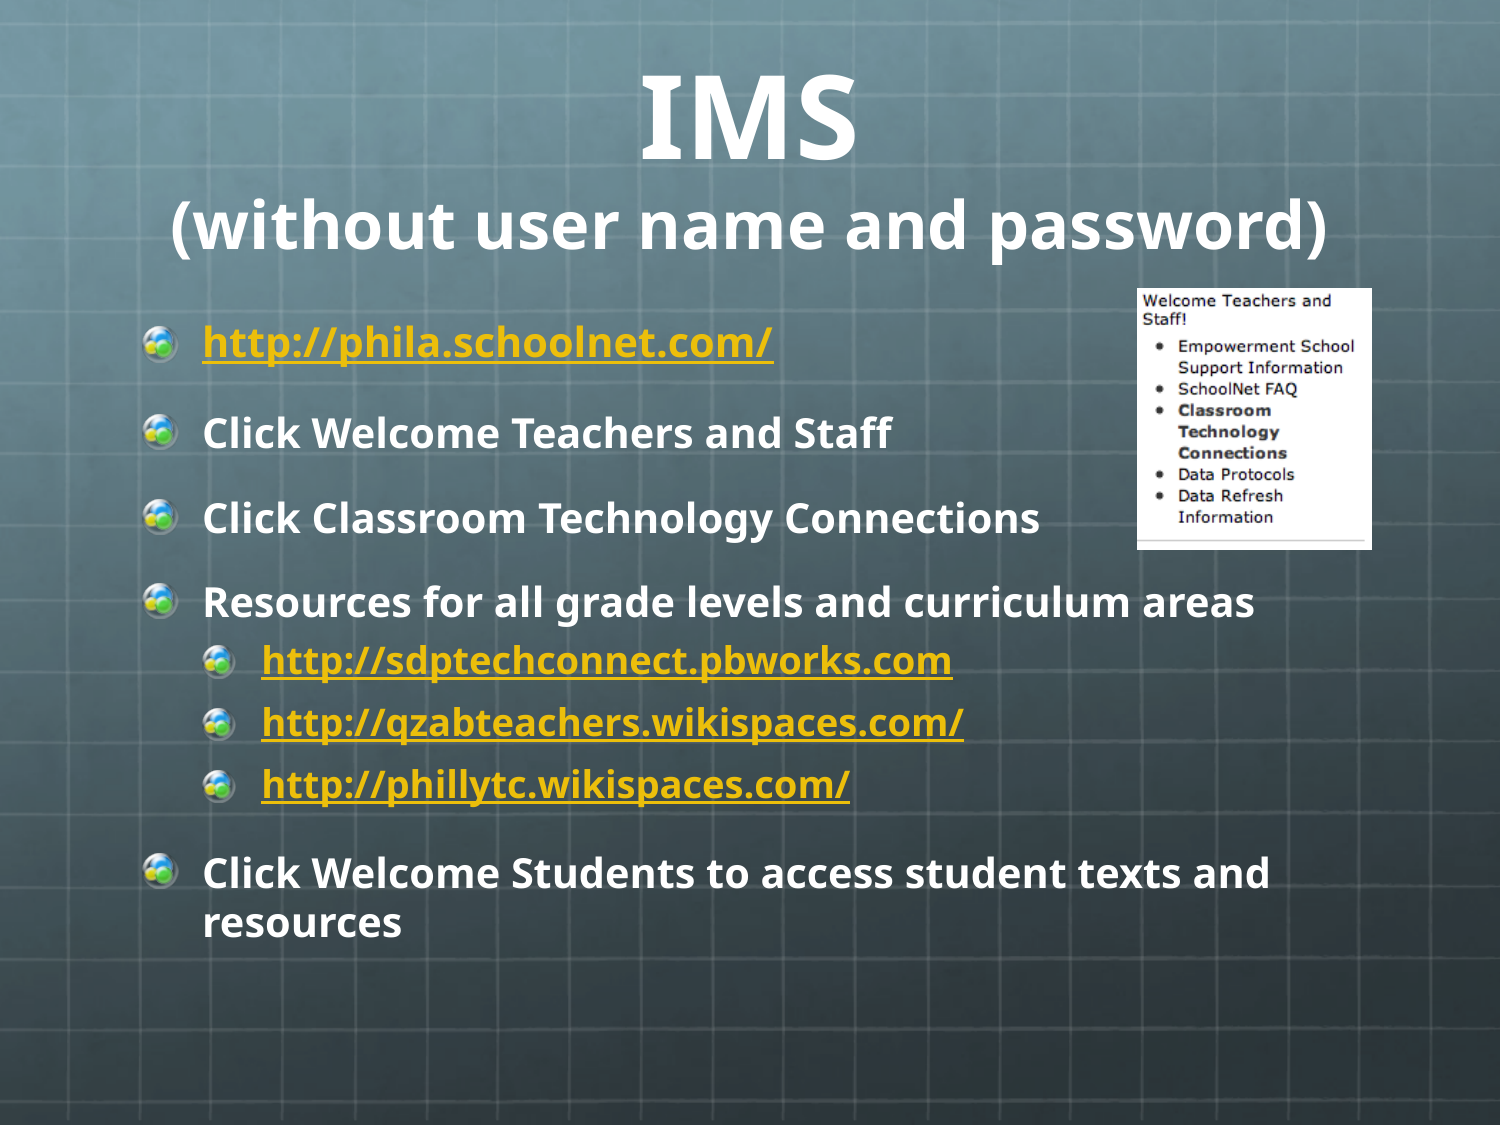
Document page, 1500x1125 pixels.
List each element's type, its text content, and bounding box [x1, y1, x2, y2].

picture [0, 0, 1500, 1125]
title IMS (without user name and password) [127, 17, 1372, 289]
list http://phila.schoolnet.com/ Click Welcome Teachers and Staff Click Classroom Technology Connections Resources for all grade levels and curriculum areas http://sdptechconnect.pbworks.com http://qzabteachers.wikispaces.com/ http://phillytc.wikispaces.com/ Click Welcome Students to access student texts and resources [127, 308, 1372, 958]
